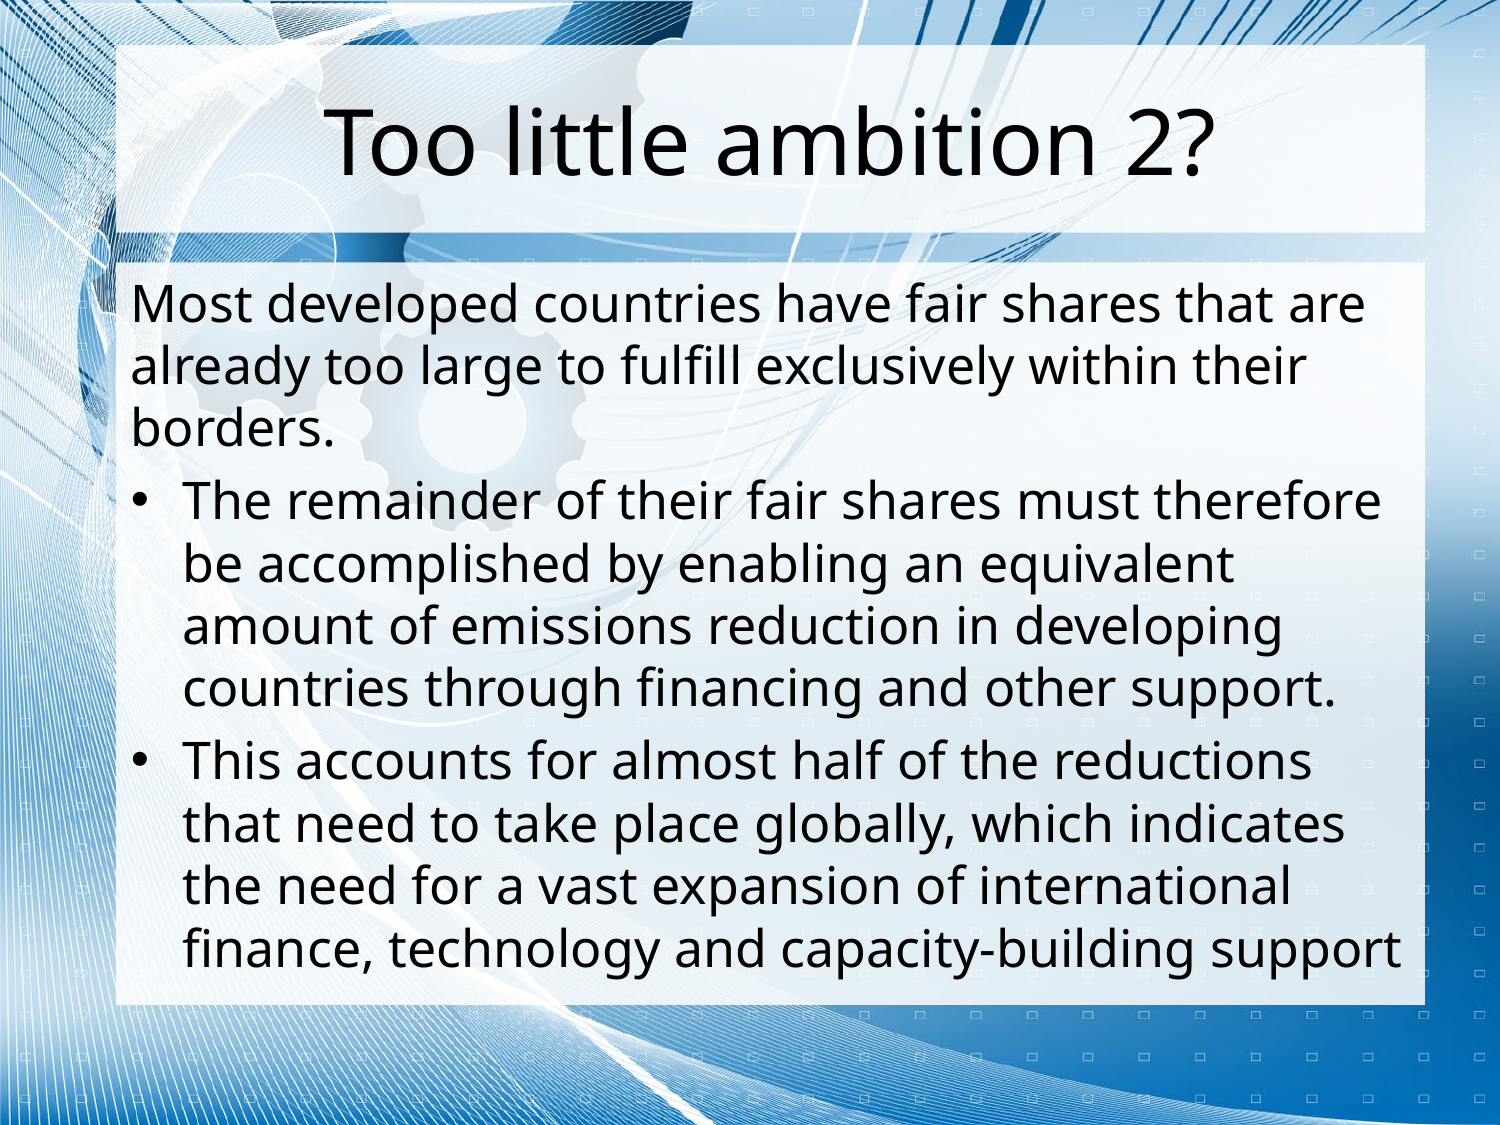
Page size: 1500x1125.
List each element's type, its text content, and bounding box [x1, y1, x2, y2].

title Too little ambition 2? [115, 45, 1425, 233]
picture [0, 0, 1500, 1125]
list Most developed countries have fair shares that are already too large to fulfill exclusively within their borders. The remainder of their fair shares must therefore be accomplished by enabling an equivalent amount of emissions reduction in developing countries through financing and other support. This accounts for almost half of the reductions that need to take place globally, which indicates the need for a vast expansion of international finance, technology and capacity-building support [115, 262, 1425, 1005]
